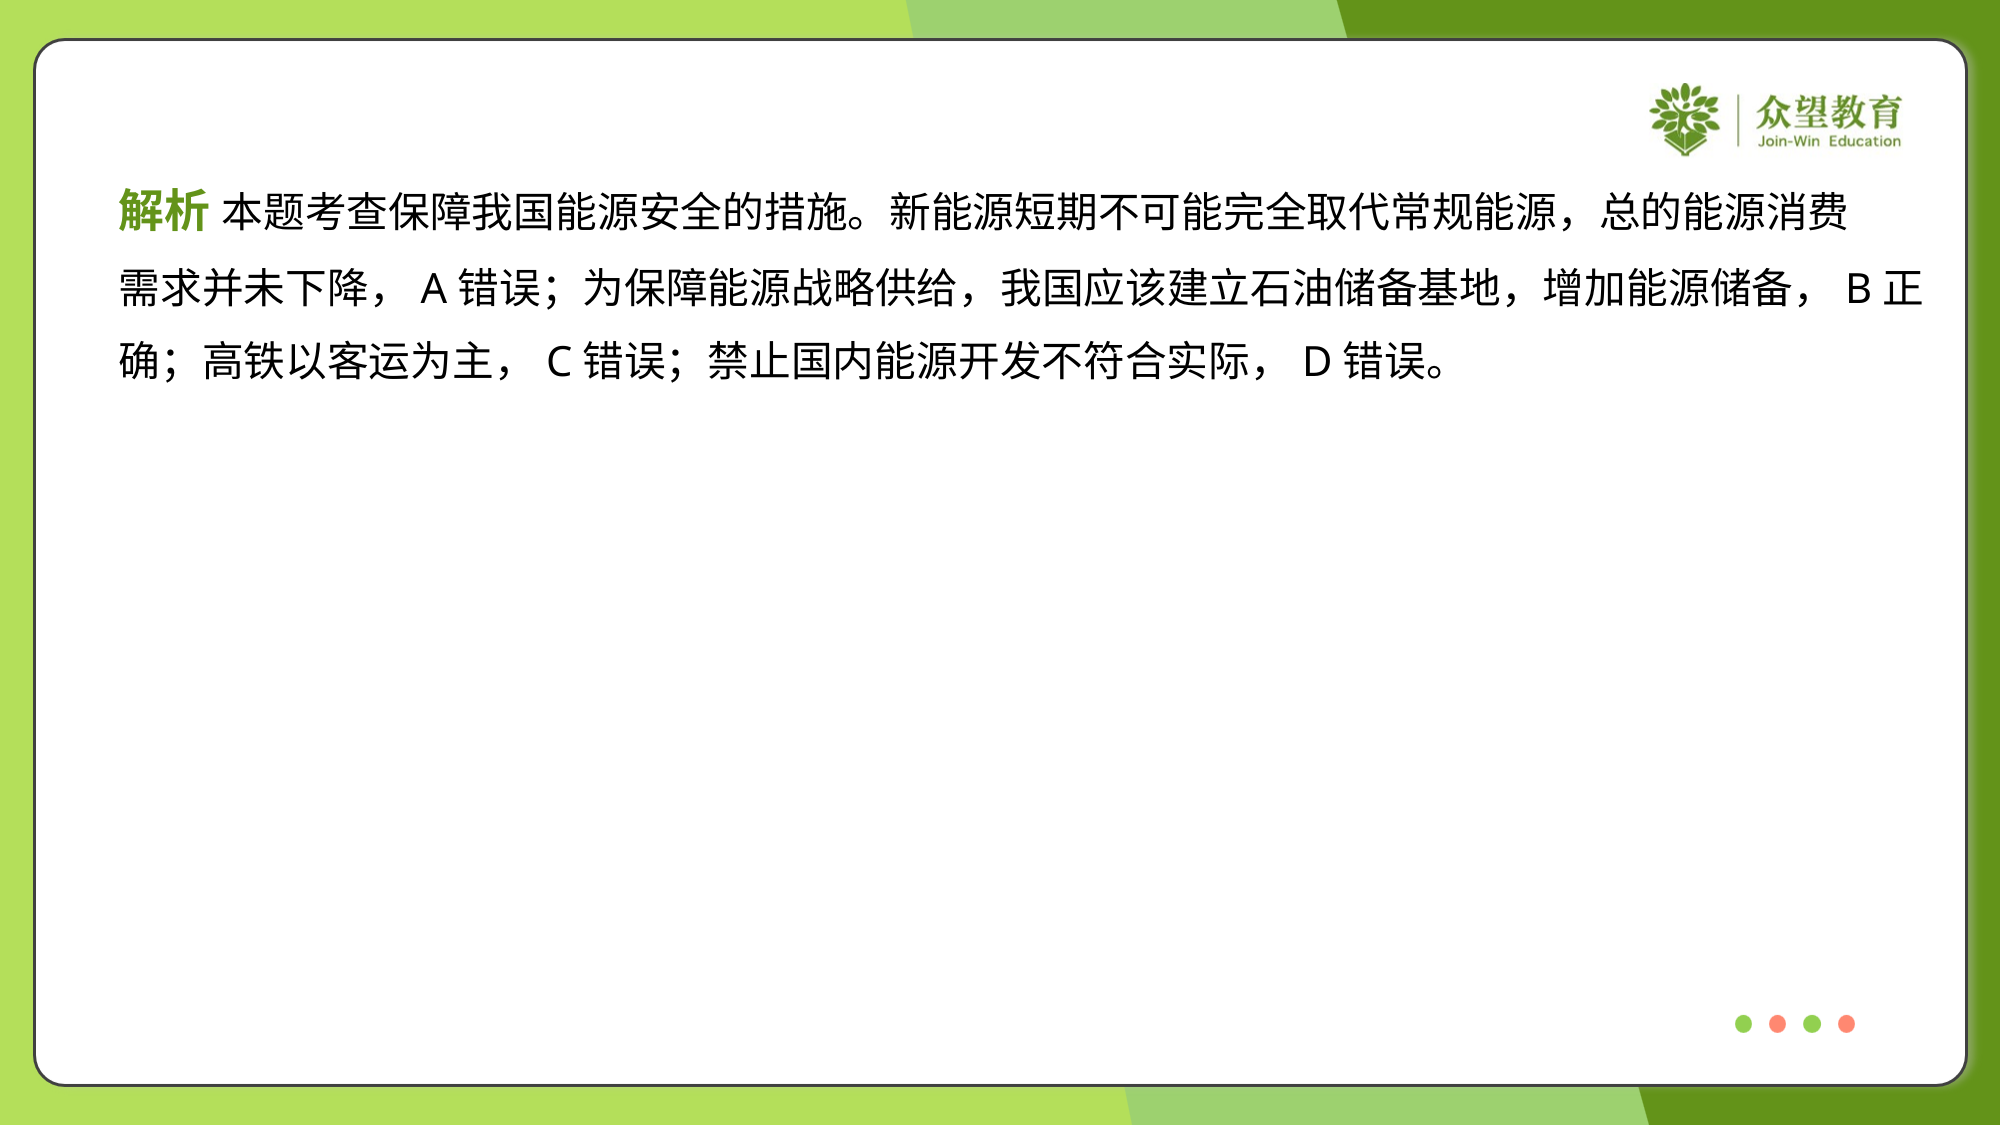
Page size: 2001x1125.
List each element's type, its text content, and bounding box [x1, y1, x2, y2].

text_box 解析 本题考查保障我国能源安全的措施。新能源短期不可能完全取代常规能源，总的能源消费 需求并未下降，A错误；为保障能源战略供给，我国应该建立石油储备基地，增加能源储备，B正 确；高铁以客运为主，C错误；禁止国内能源开发不符合实际，D错误。 [118, 159, 1883, 377]
picture [0, 0, 2000, 1125]
